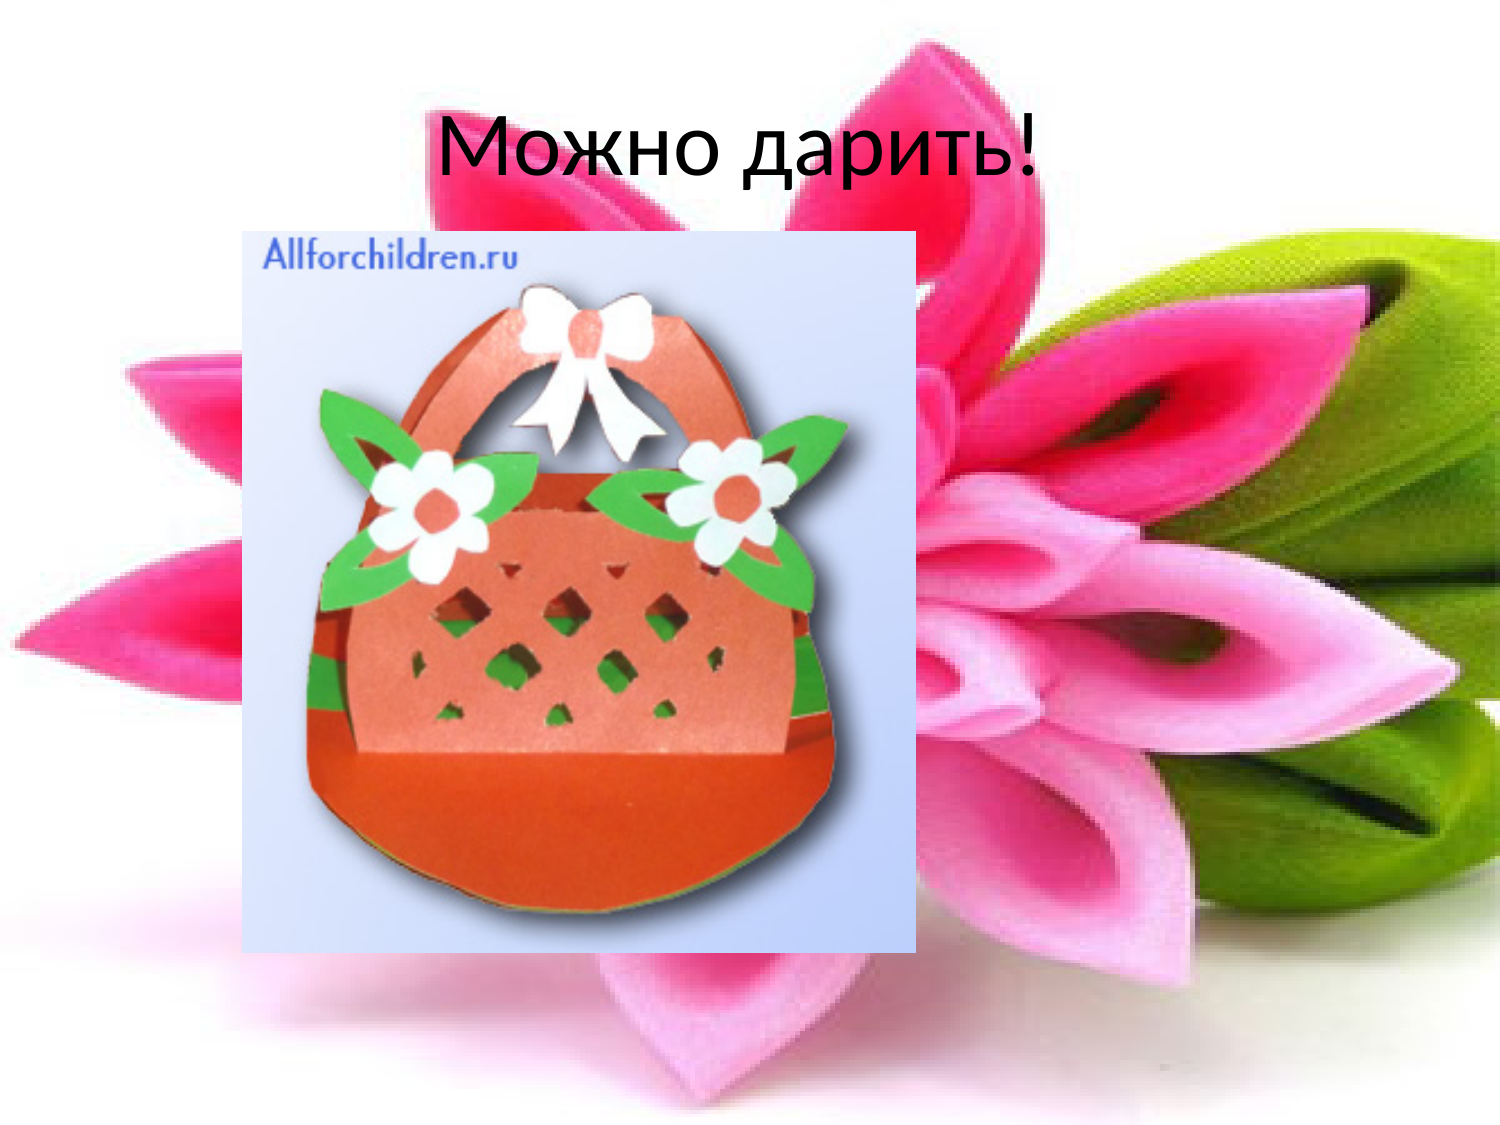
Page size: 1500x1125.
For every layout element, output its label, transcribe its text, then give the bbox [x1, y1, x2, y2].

picture [0, 0, 1500, 1125]
title Можно дарить! [75, 45, 1425, 233]
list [241, 231, 916, 953]
